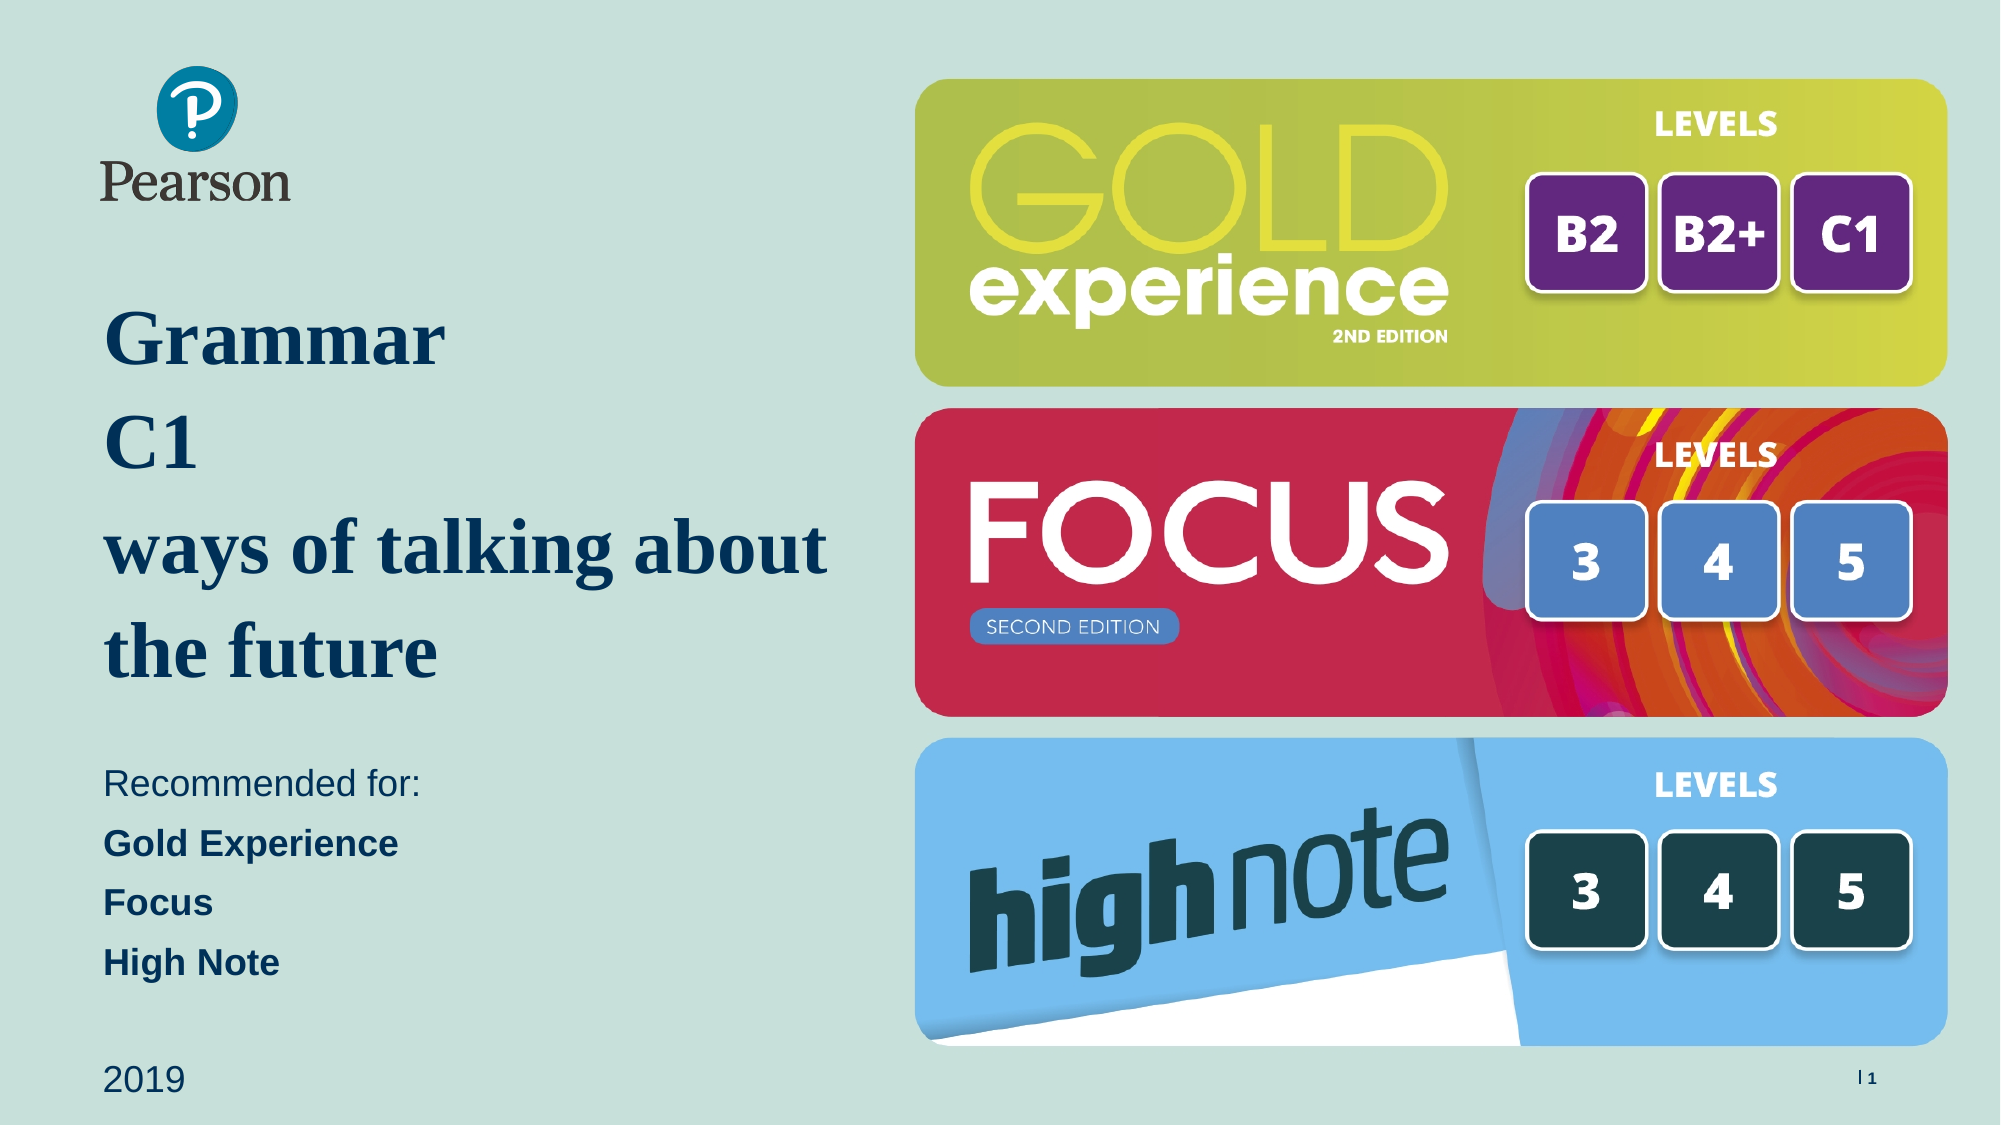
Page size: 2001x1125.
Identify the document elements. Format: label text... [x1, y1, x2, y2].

picture [0, 0, 2001, 1125]
list 2019 [102, 1045, 970, 1093]
text_box Recommended for: Gold Experience Focus High Note [103, 743, 857, 930]
slide_number 1 [1867, 1068, 1896, 1087]
title Grammar C1 ways of talking about the future [103, 275, 921, 615]
